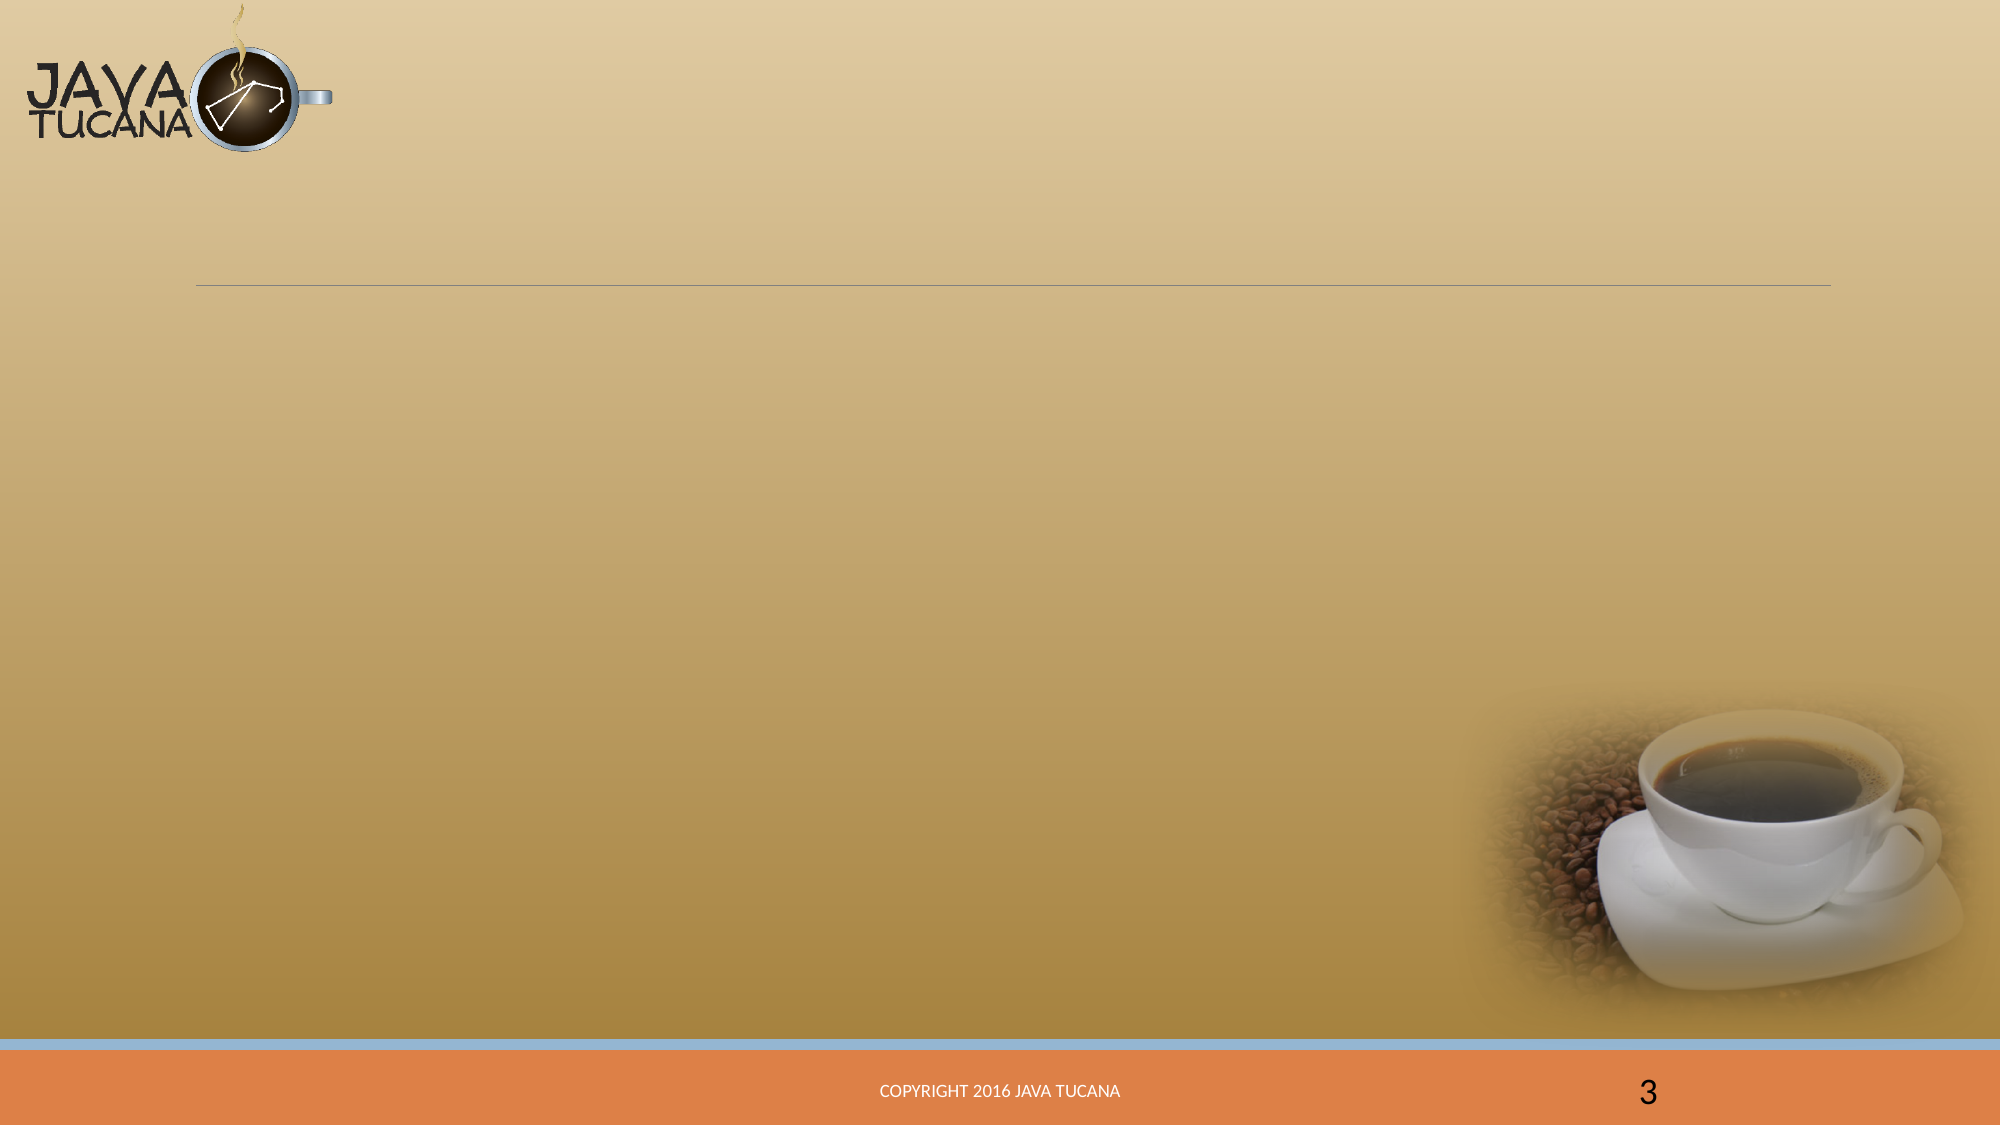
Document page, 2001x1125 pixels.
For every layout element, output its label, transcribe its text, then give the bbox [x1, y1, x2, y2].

picture [13, 0, 341, 159]
footer Copyright 2016 Java Tucana [604, 1059, 1396, 1120]
picture [1591, 806, 1863, 915]
slide_number 3 [1624, 1059, 1840, 1120]
